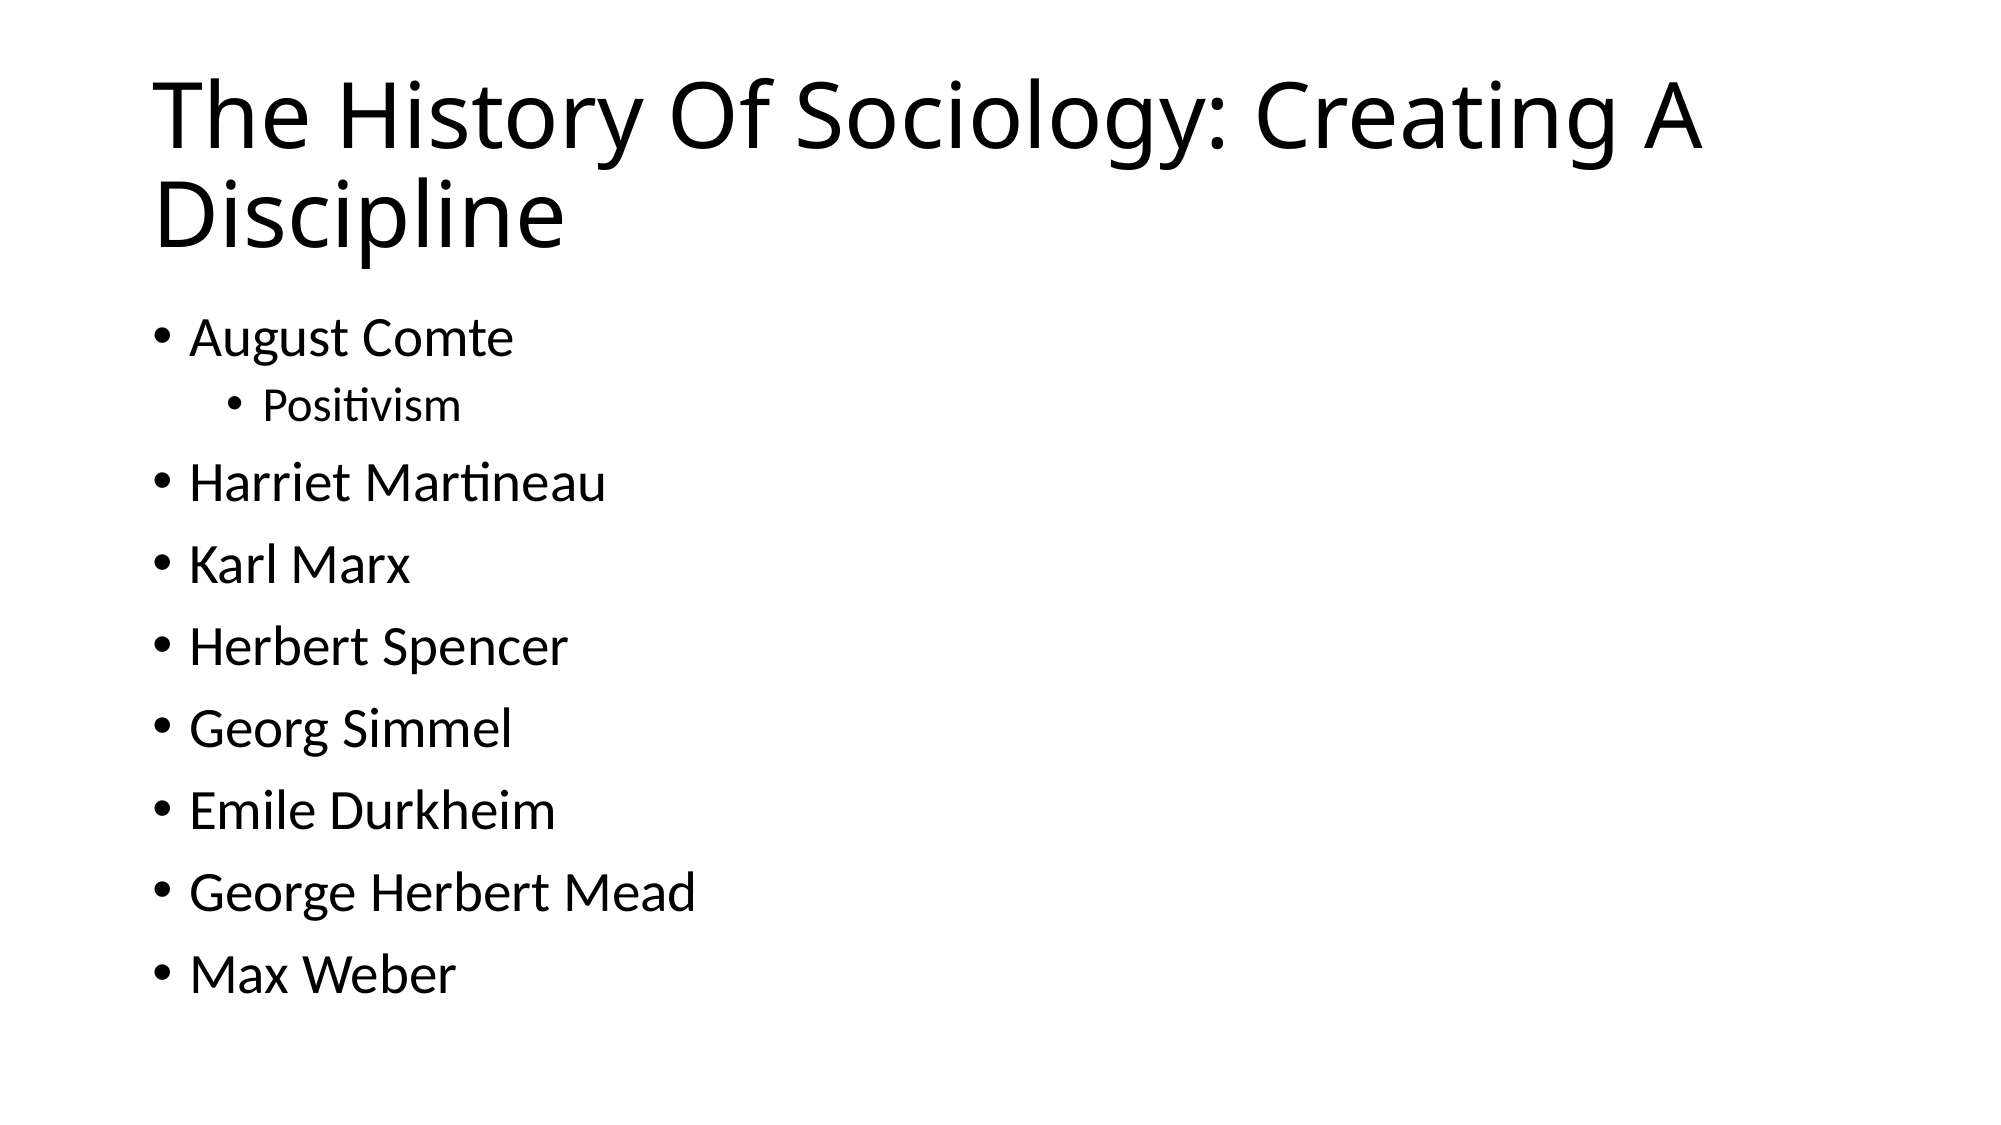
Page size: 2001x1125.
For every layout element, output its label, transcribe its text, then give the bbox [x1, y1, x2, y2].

title The History Of Sociology: Creating A Discipline [137, 59, 1863, 278]
list August Comte Positivism Harriet Martineau Karl Marx Herbert Spencer Georg Simmel Emile Durkheim George Herbert Mead Max Weber [137, 299, 1863, 1014]
